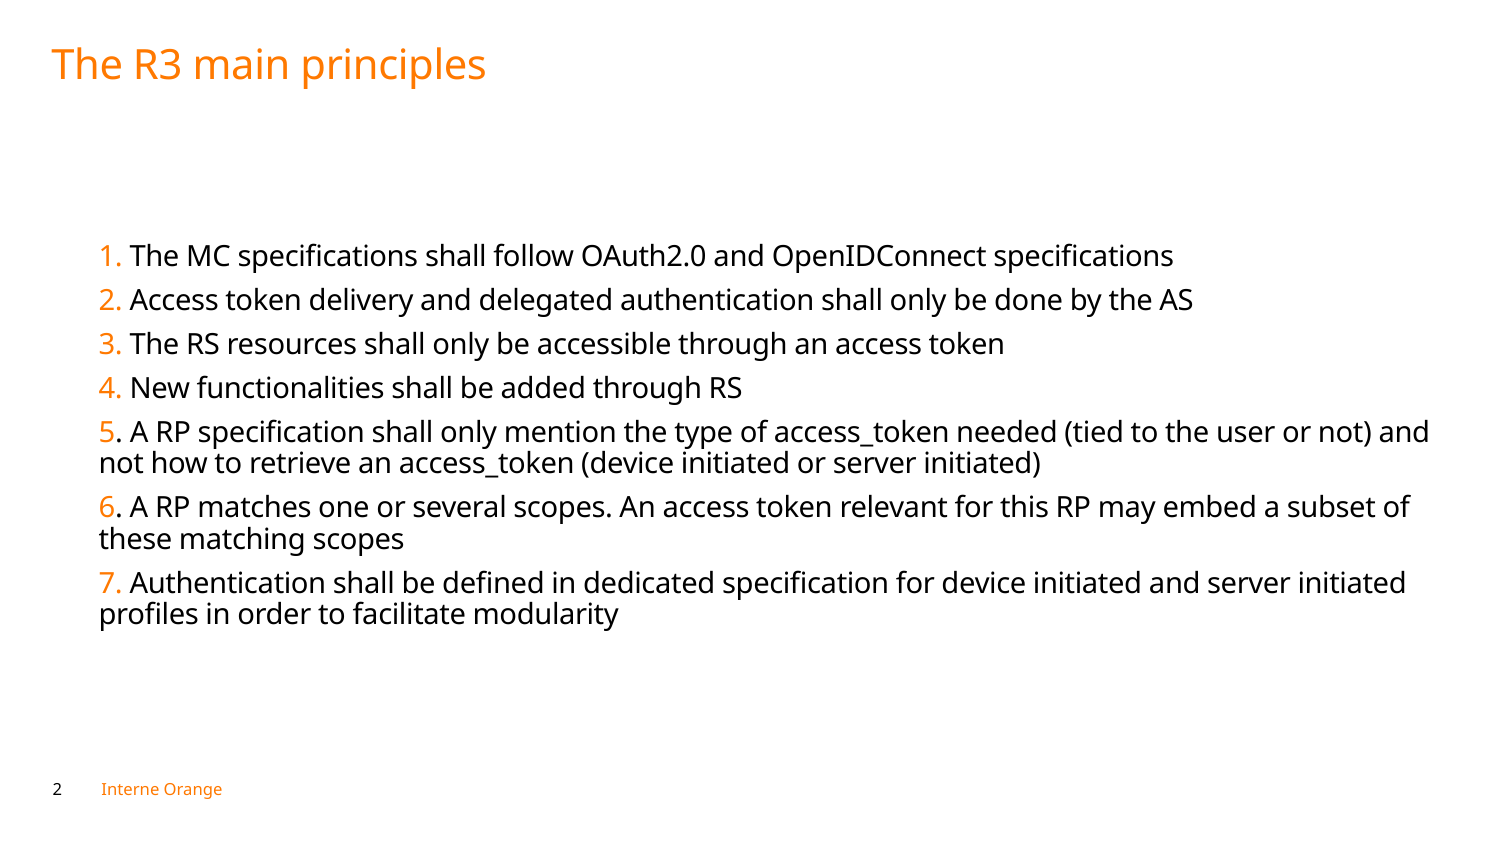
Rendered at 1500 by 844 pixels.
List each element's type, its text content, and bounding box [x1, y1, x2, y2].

list 1. The MC specifications shall follow OAuth2.0 and OpenIDConnect specifications 2. Access token delivery and delegated authentication shall only be done by the AS 3. The RS resources shall only be accessible through an access token 4. New functionalities shall be added through RS 5. A RP specification shall only mention the type of access_token needed (tied to the user or not) and not how to retrieve an access_token (device initiated or server initiated) 6. A RP matches one or several scopes. An access token relevant for this RP may embed a subset of these matching scopes 7. Authentication shall be defined in dedicated specification for device initiated and server initiated profiles in order to facilitate modularity [51, 194, 1449, 747]
title The R3 main principles [51, 43, 1449, 166]
